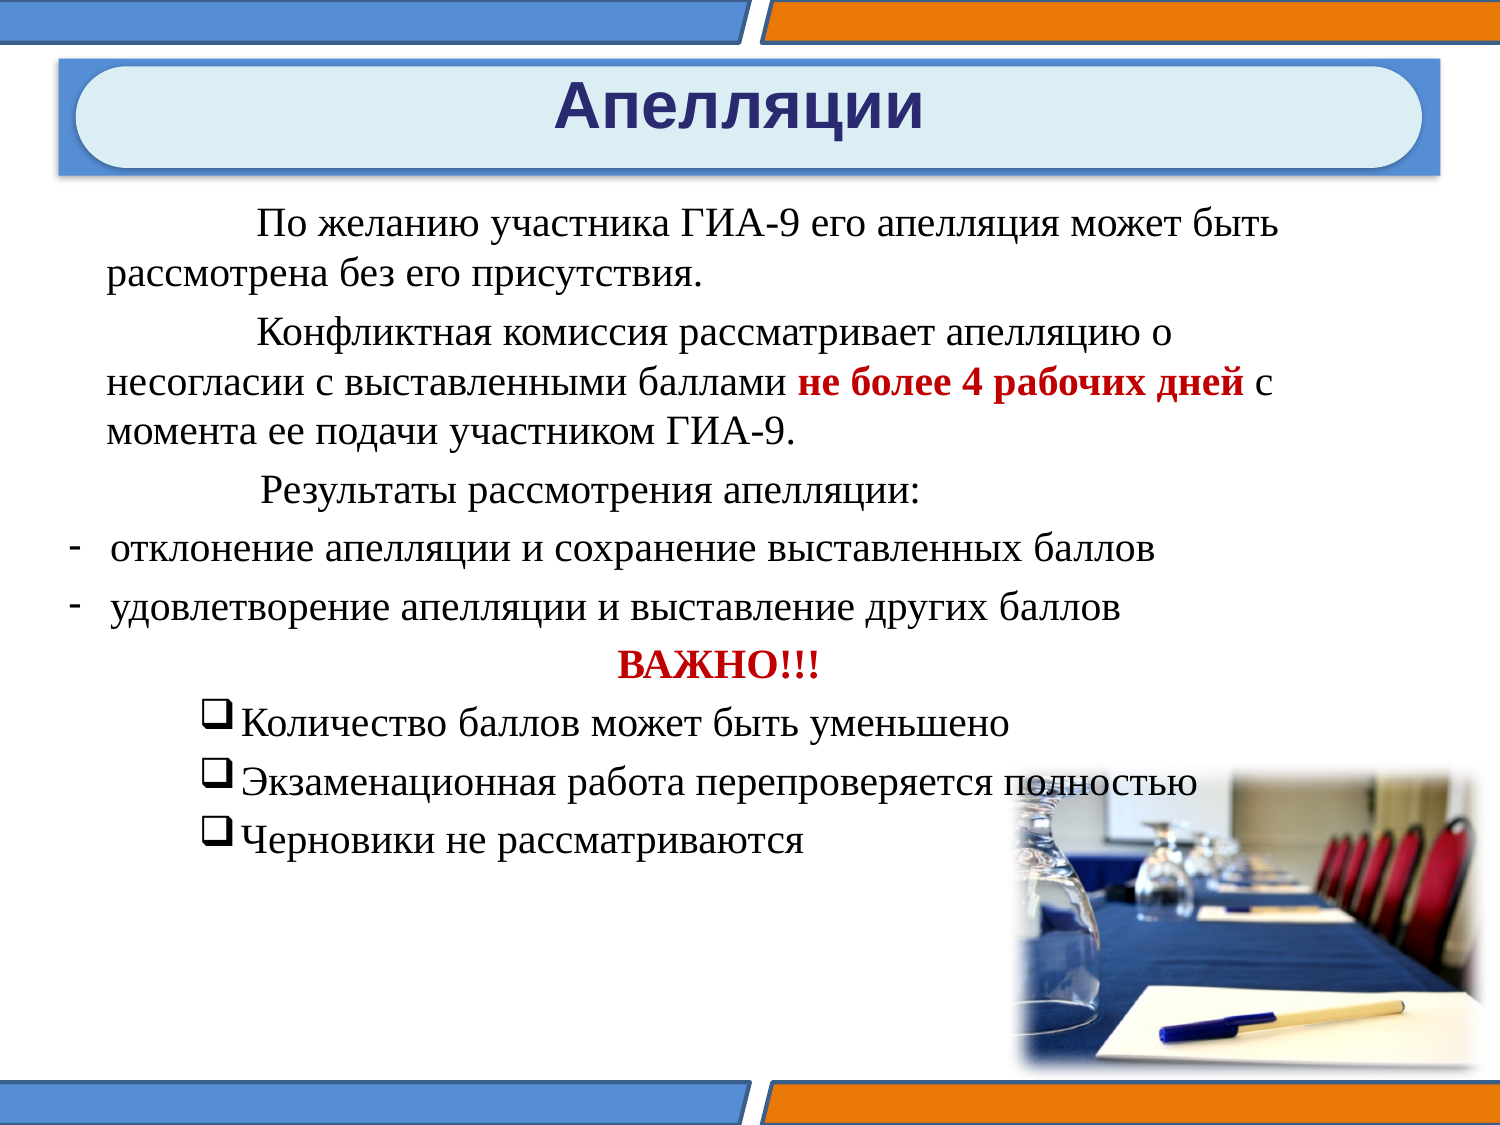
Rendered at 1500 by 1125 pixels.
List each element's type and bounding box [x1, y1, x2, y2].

text_box [0, 0, 1500, 1125]
text_box [58, 58, 1441, 176]
